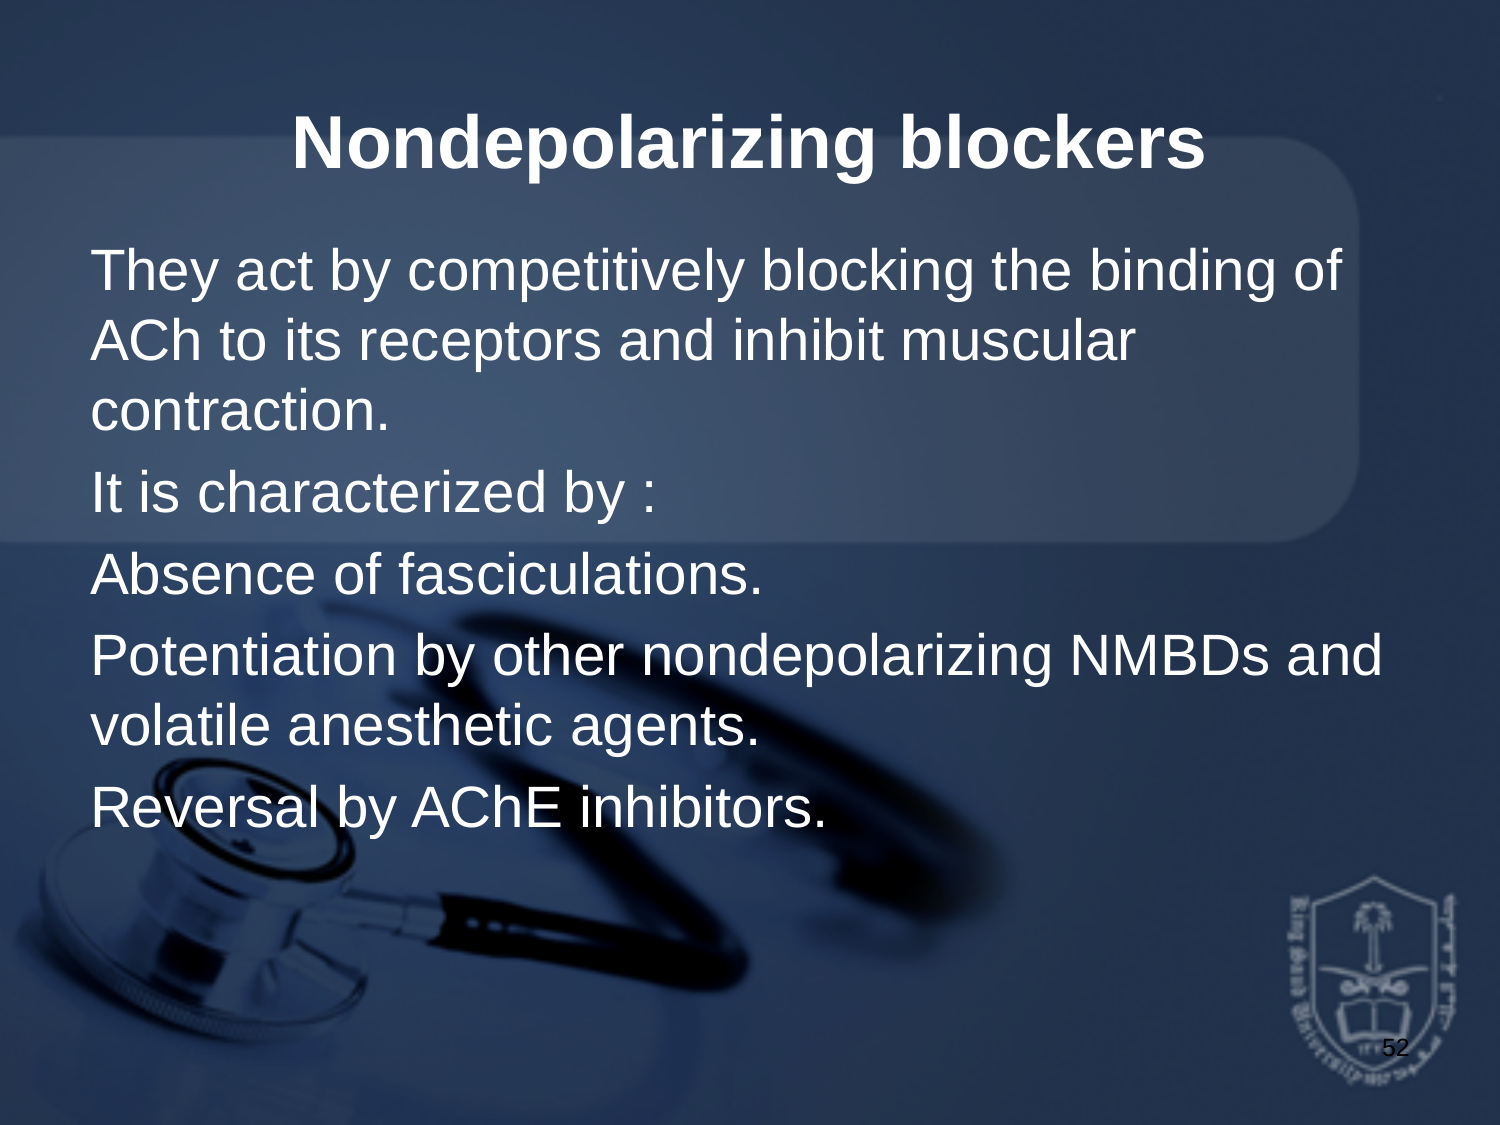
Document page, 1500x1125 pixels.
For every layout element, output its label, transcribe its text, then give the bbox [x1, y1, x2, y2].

title Nondepolarizing blockers [75, 45, 1425, 224]
picture [0, 0, 1500, 1125]
slide_number 52 [1074, 1024, 1426, 1103]
list They act by competitively blocking the binding of ACh to its receptors and inhibit muscular contraction. It is characterized by : Absence of fasciculations. Potentiation by other nondepolarizing NMBDs and volatile anesthetic agents. Reversal by AChE inhibitors. [75, 224, 1463, 1088]
